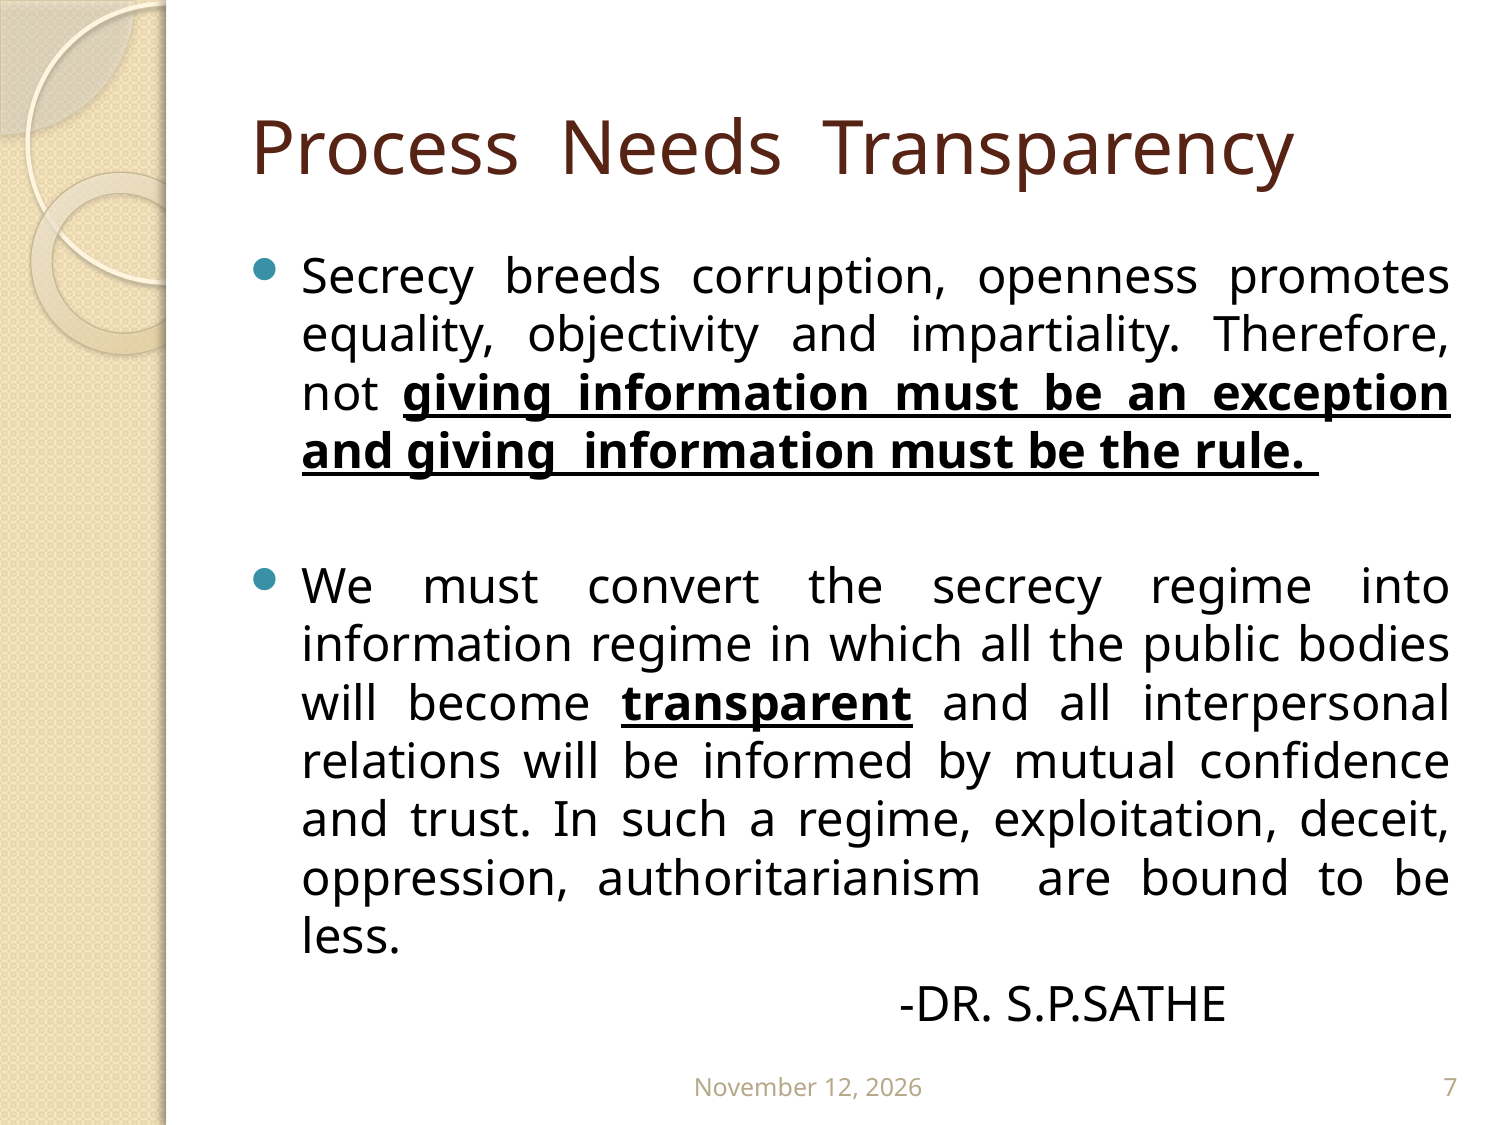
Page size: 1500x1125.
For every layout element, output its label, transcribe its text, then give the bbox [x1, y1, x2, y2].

title Process Needs Transparency [235, 45, 1466, 233]
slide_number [587, 1034, 938, 1113]
list Secrecy breeds corruption, openness promotes equality, objectivity and impartiality. Therefore, not giving information must be an exception and giving information must be the rule. We must convert the secrecy regime into information regime in which all the public bodies will become transparent and all interpersonal relations will be informed by mutual confidence and trust. In such a regime, exploitation, deceit, oppression, authoritarianism are bound to be less. -DR. S.P.SATHE [235, 237, 1466, 1050]
slide_number 7 [1413, 1034, 1488, 1113]
